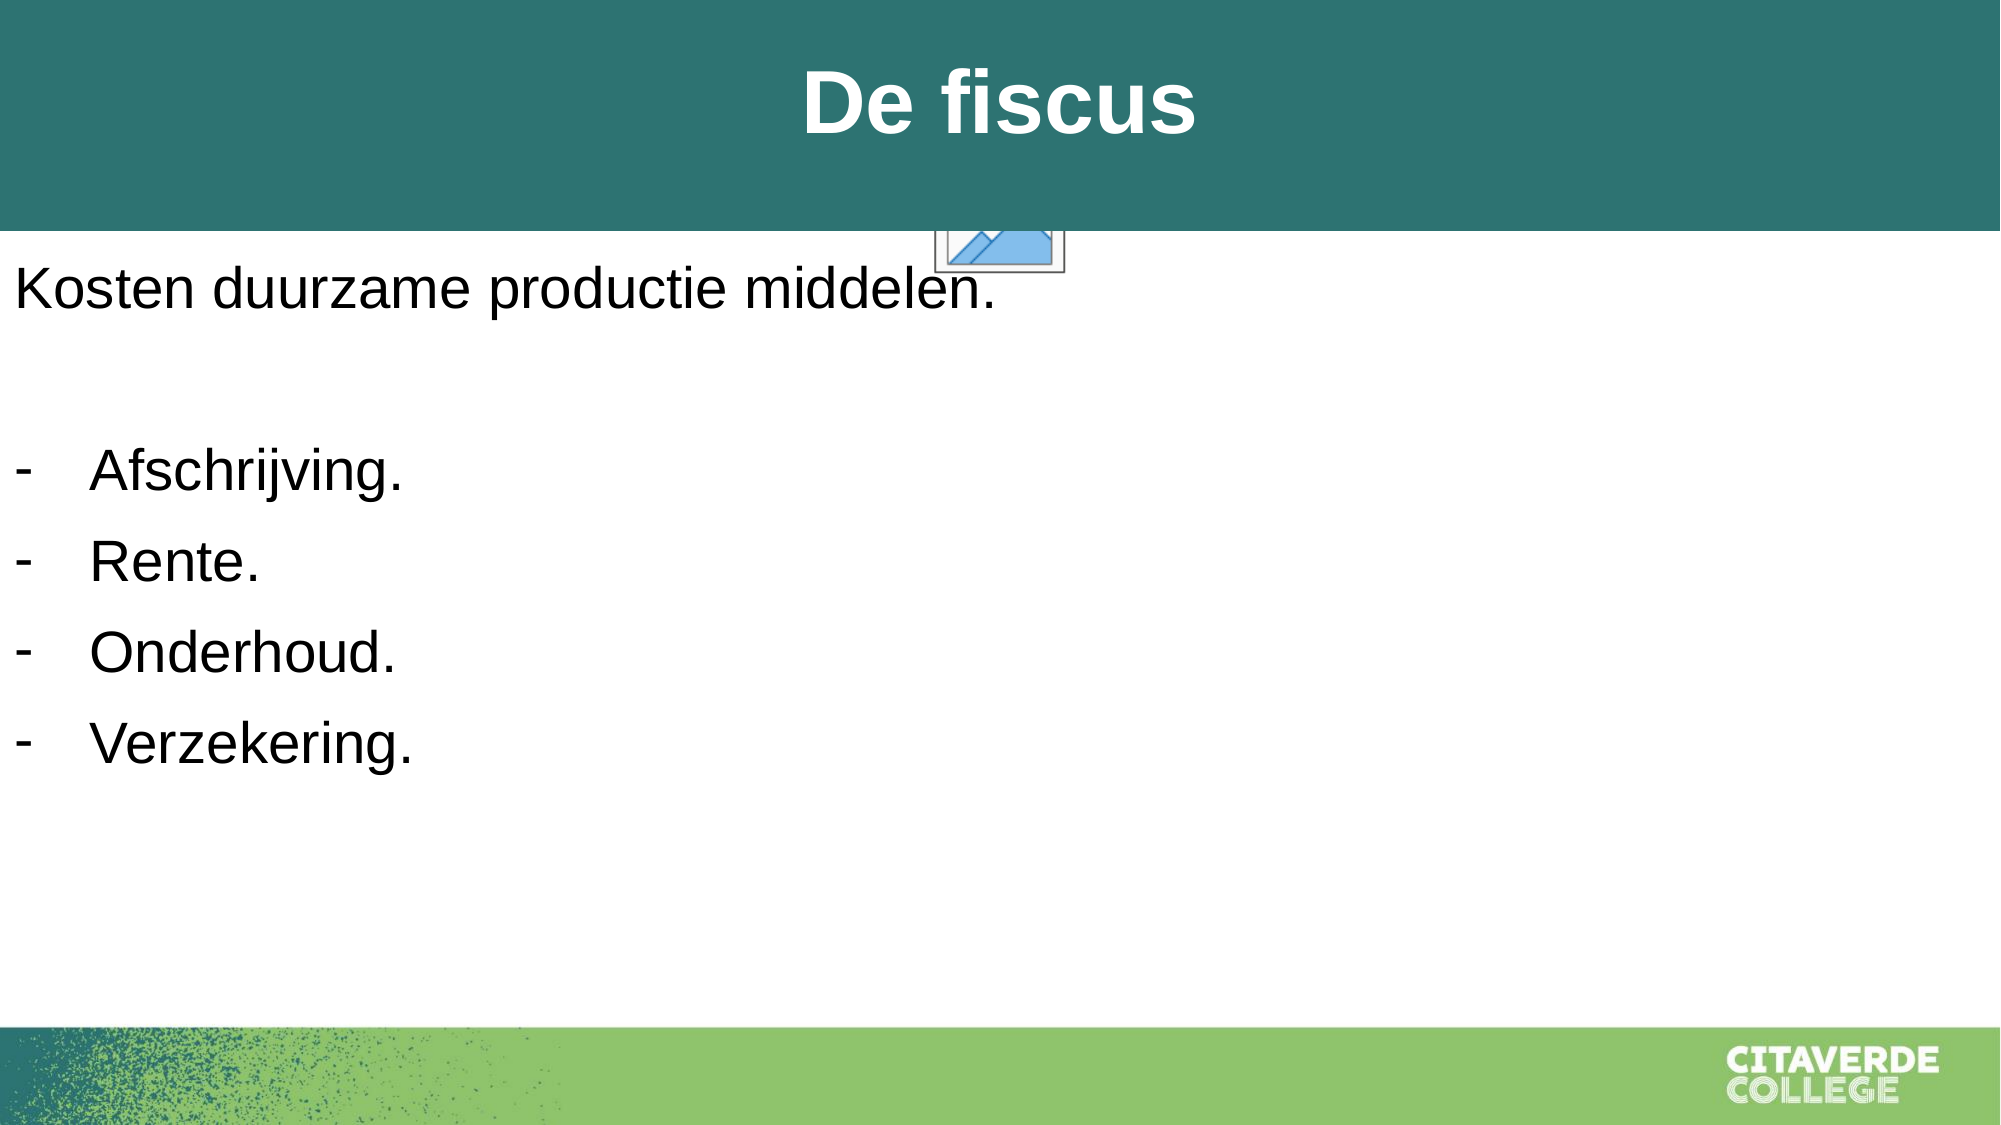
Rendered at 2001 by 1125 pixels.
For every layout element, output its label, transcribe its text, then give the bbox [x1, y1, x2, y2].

list Kosten duurzame productie middelen. Afschrijving. Rente. Onderhoud. Verzekering. [0, 444, 2000, 965]
picture [0, 0, 2001, 1125]
